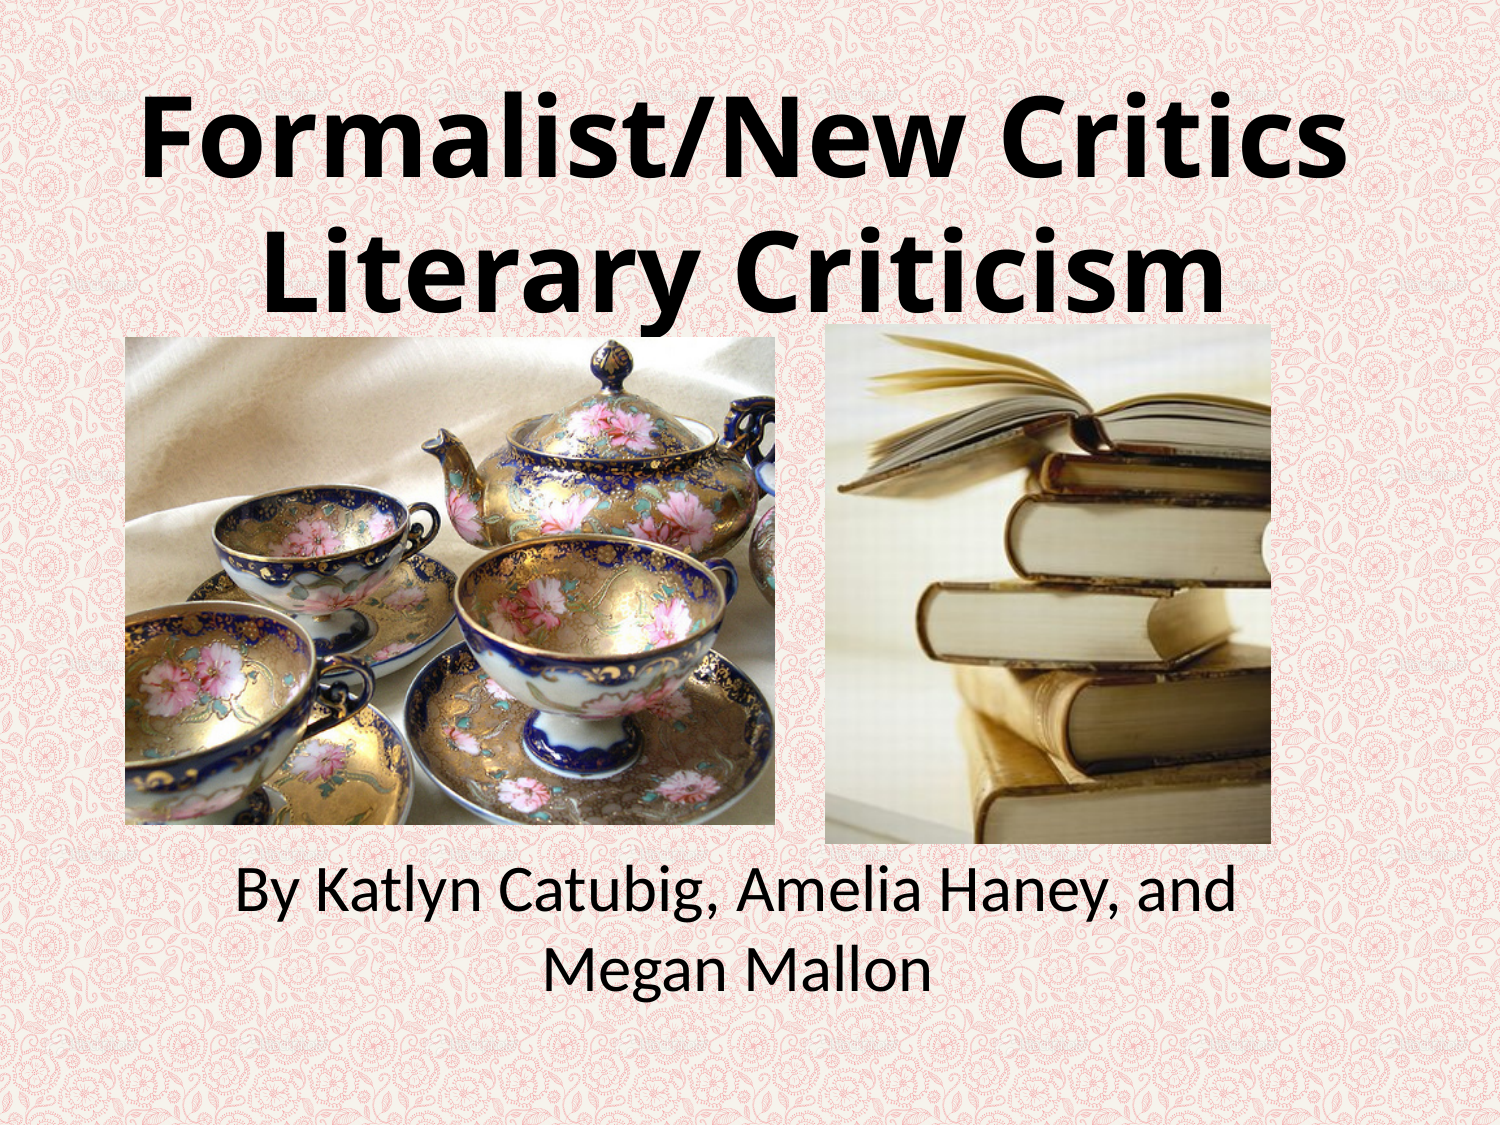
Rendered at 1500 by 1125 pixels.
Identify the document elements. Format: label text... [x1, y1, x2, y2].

title Formalist/New Critics Literary Criticism [75, 0, 1413, 425]
subtitle By Katlyn Catubig, Amelia Haney, and Megan Mallon [212, 837, 1263, 1125]
picture [124, 337, 776, 826]
picture [824, 324, 1271, 844]
